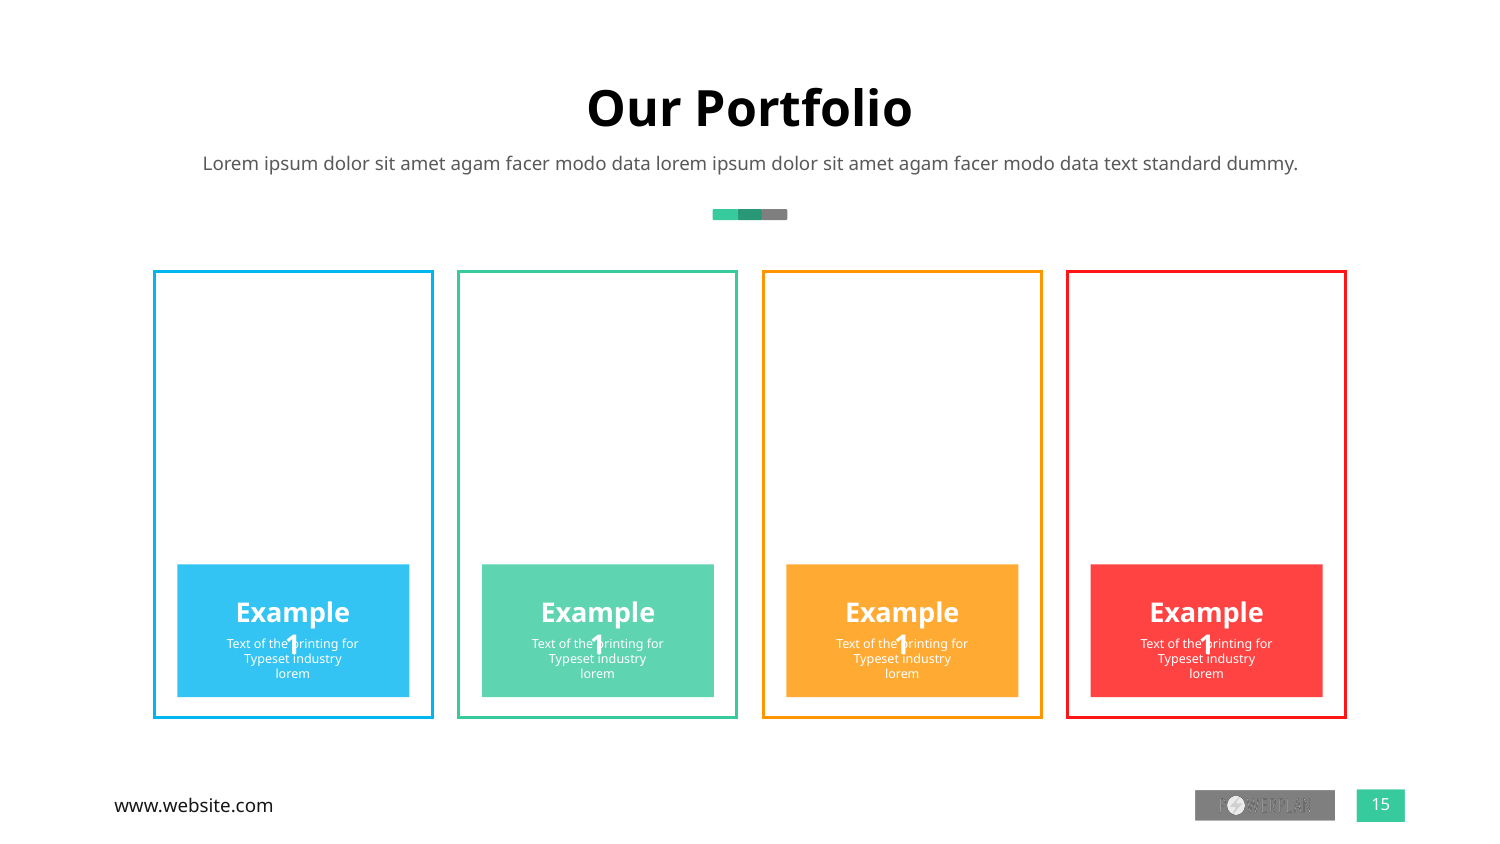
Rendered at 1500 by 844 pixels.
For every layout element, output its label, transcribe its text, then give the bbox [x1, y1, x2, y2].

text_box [712, 208, 788, 221]
title Our Portfolio [103, 72, 1397, 148]
text_box [154, 271, 433, 718]
slide_number ‹#› [1356, 789, 1405, 822]
slide_number www.website.com [103, 782, 293, 827]
picture [1090, 291, 1323, 698]
picture [481, 291, 715, 698]
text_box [1195, 790, 1336, 821]
list Lorem ipsum dolor sit amet agam facer modo data lorem ipsum dolor sit amet agam facer modo data text standard dummy. [103, 148, 1397, 181]
text_box [1067, 271, 1346, 718]
picture [176, 291, 410, 698]
text_box [458, 271, 737, 718]
picture [785, 291, 1019, 698]
text_box [763, 271, 1042, 718]
